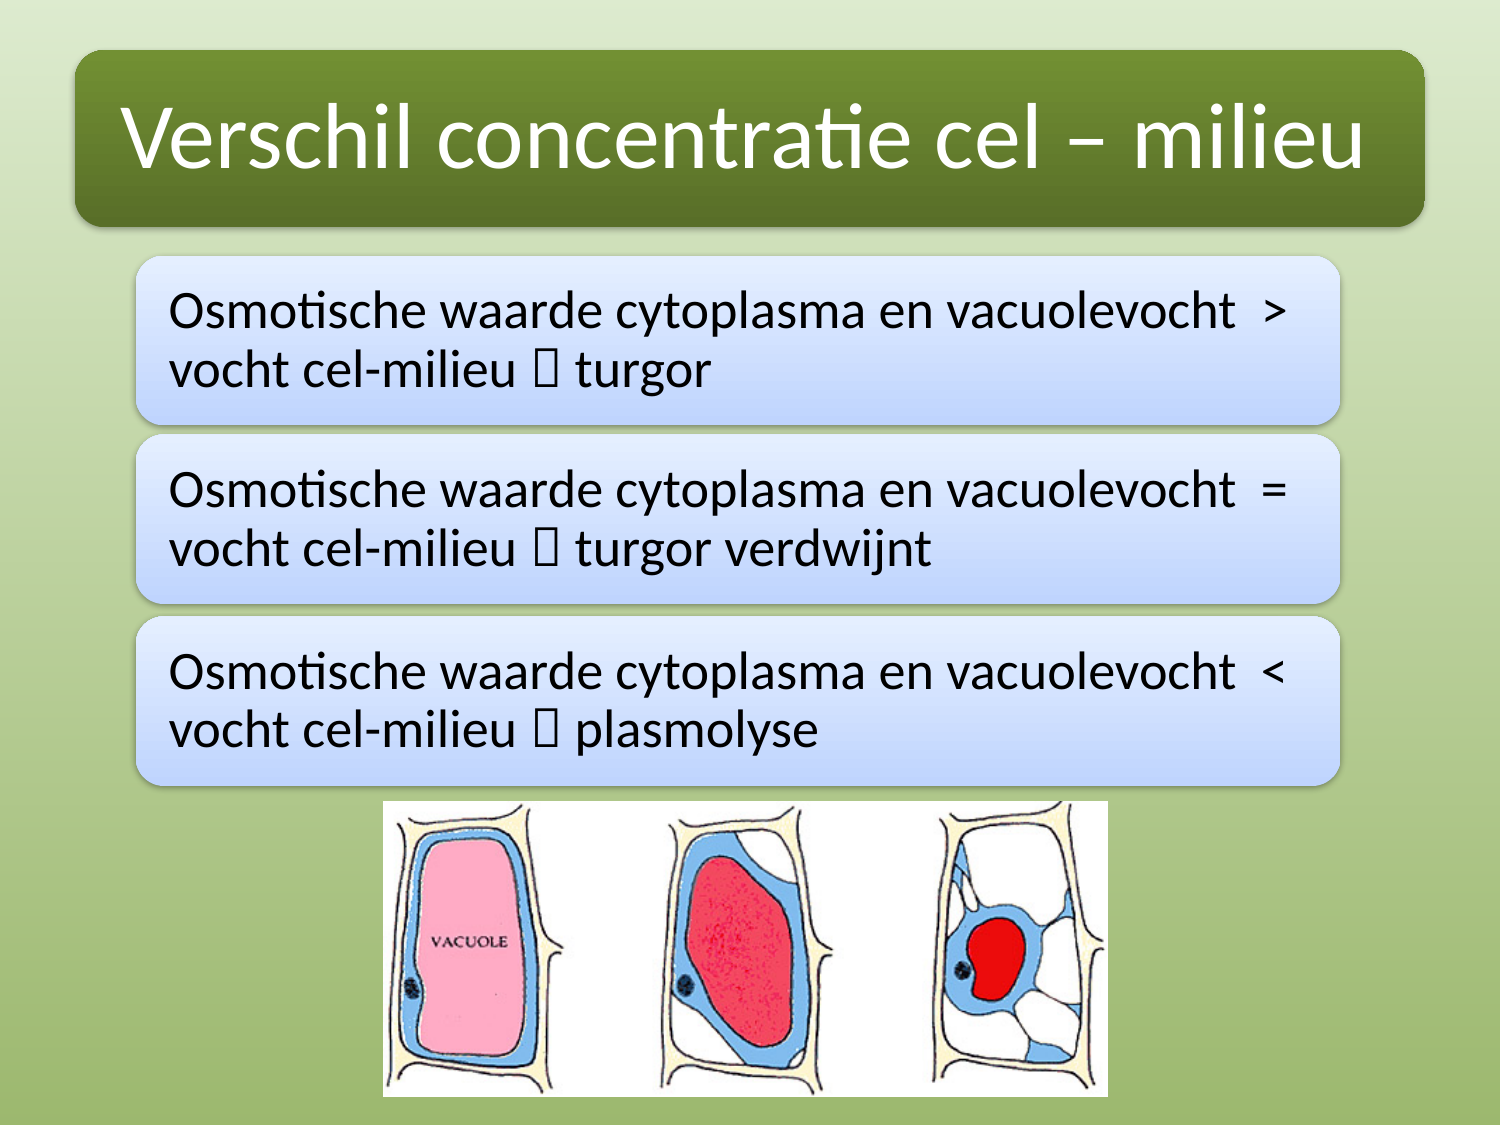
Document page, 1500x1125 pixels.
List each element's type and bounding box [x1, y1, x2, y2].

list [135, 250, 1341, 788]
text_box [74, 44, 1426, 233]
picture [383, 801, 1108, 1097]
